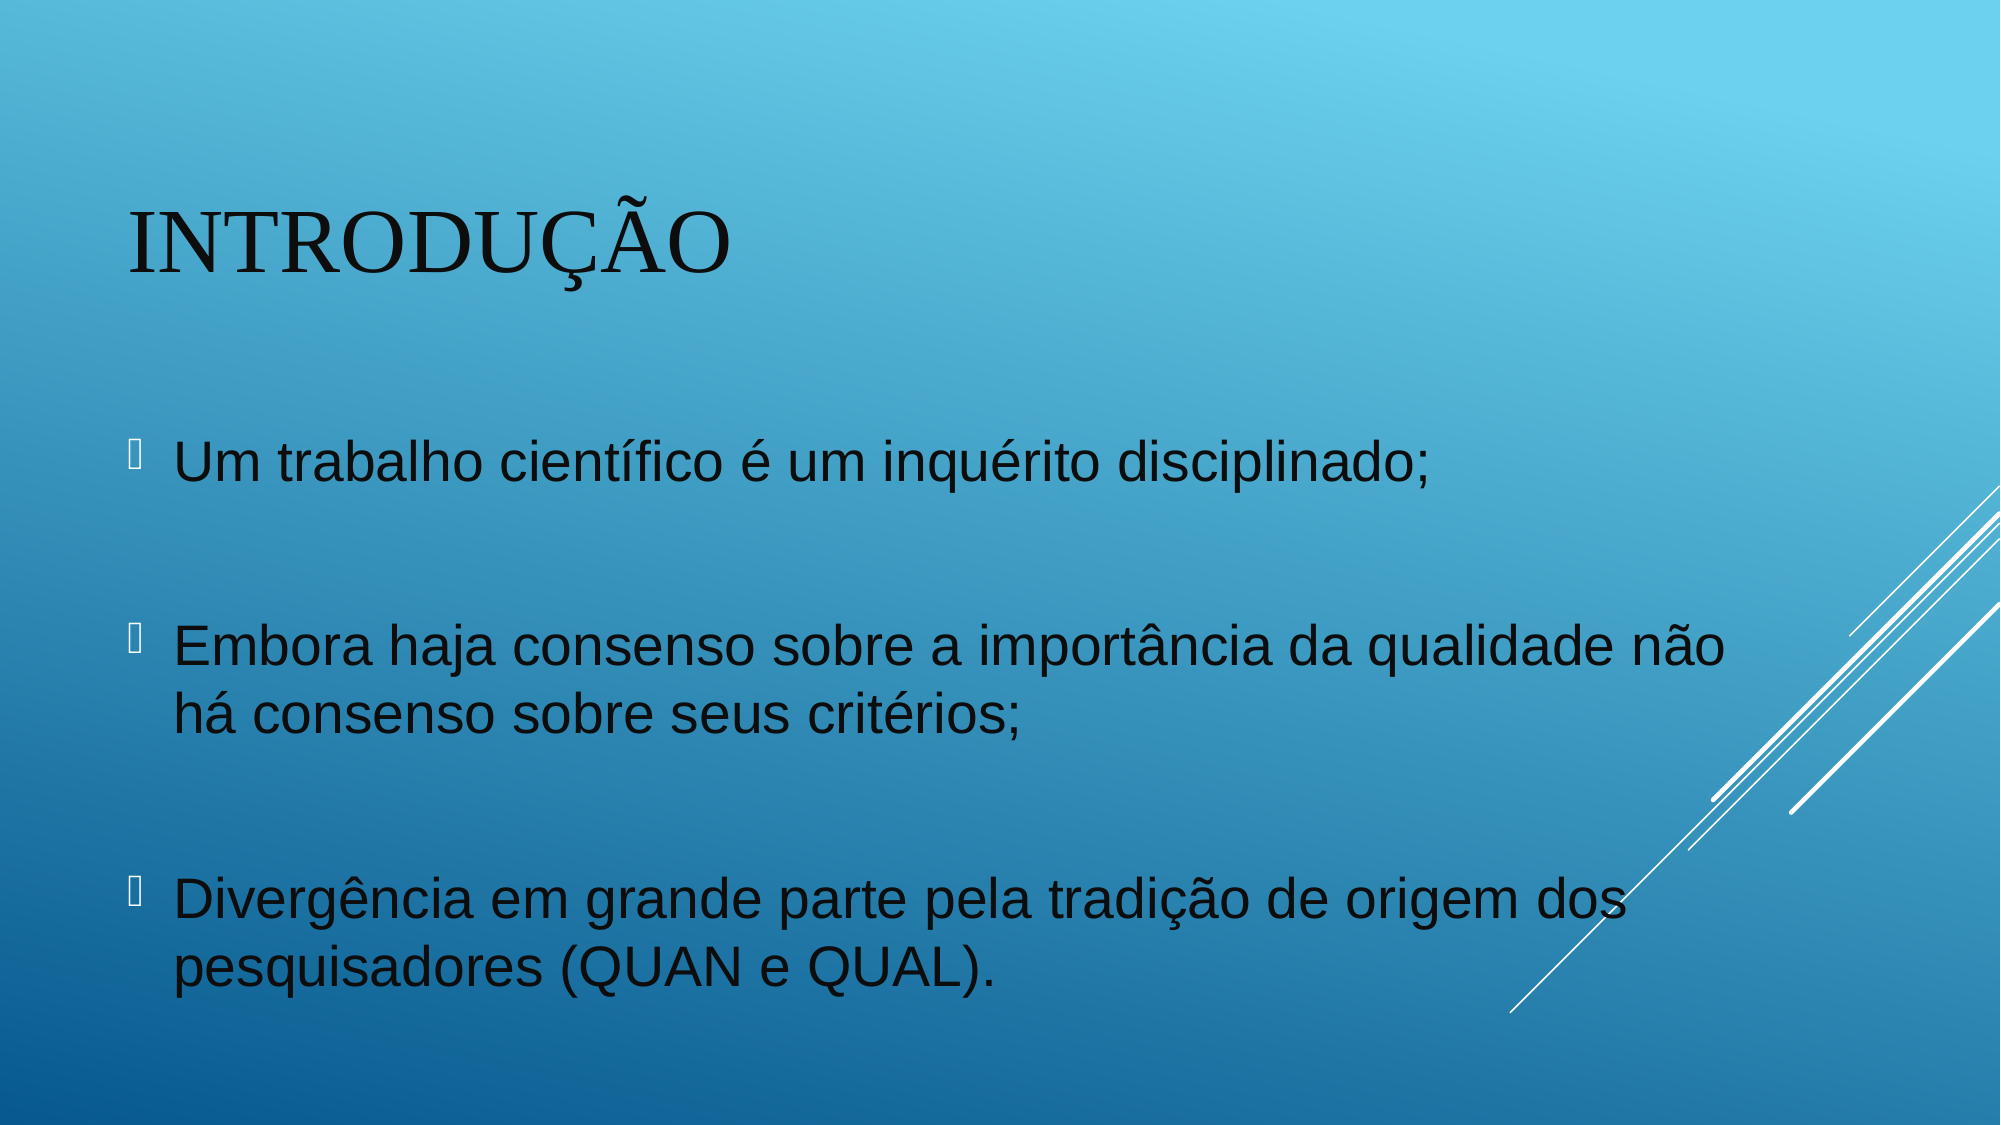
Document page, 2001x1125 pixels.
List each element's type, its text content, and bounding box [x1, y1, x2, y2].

list Um trabalho científico é um inquérito disciplinado; Embora haja consenso sobre a importância da qualidade não há consenso sobre seus critérios; Divergência em grande parte pela tradição de origem dos pesquisadores (QUAN e QUAL). [112, 416, 1798, 1010]
title Introdução [112, 112, 1513, 360]
